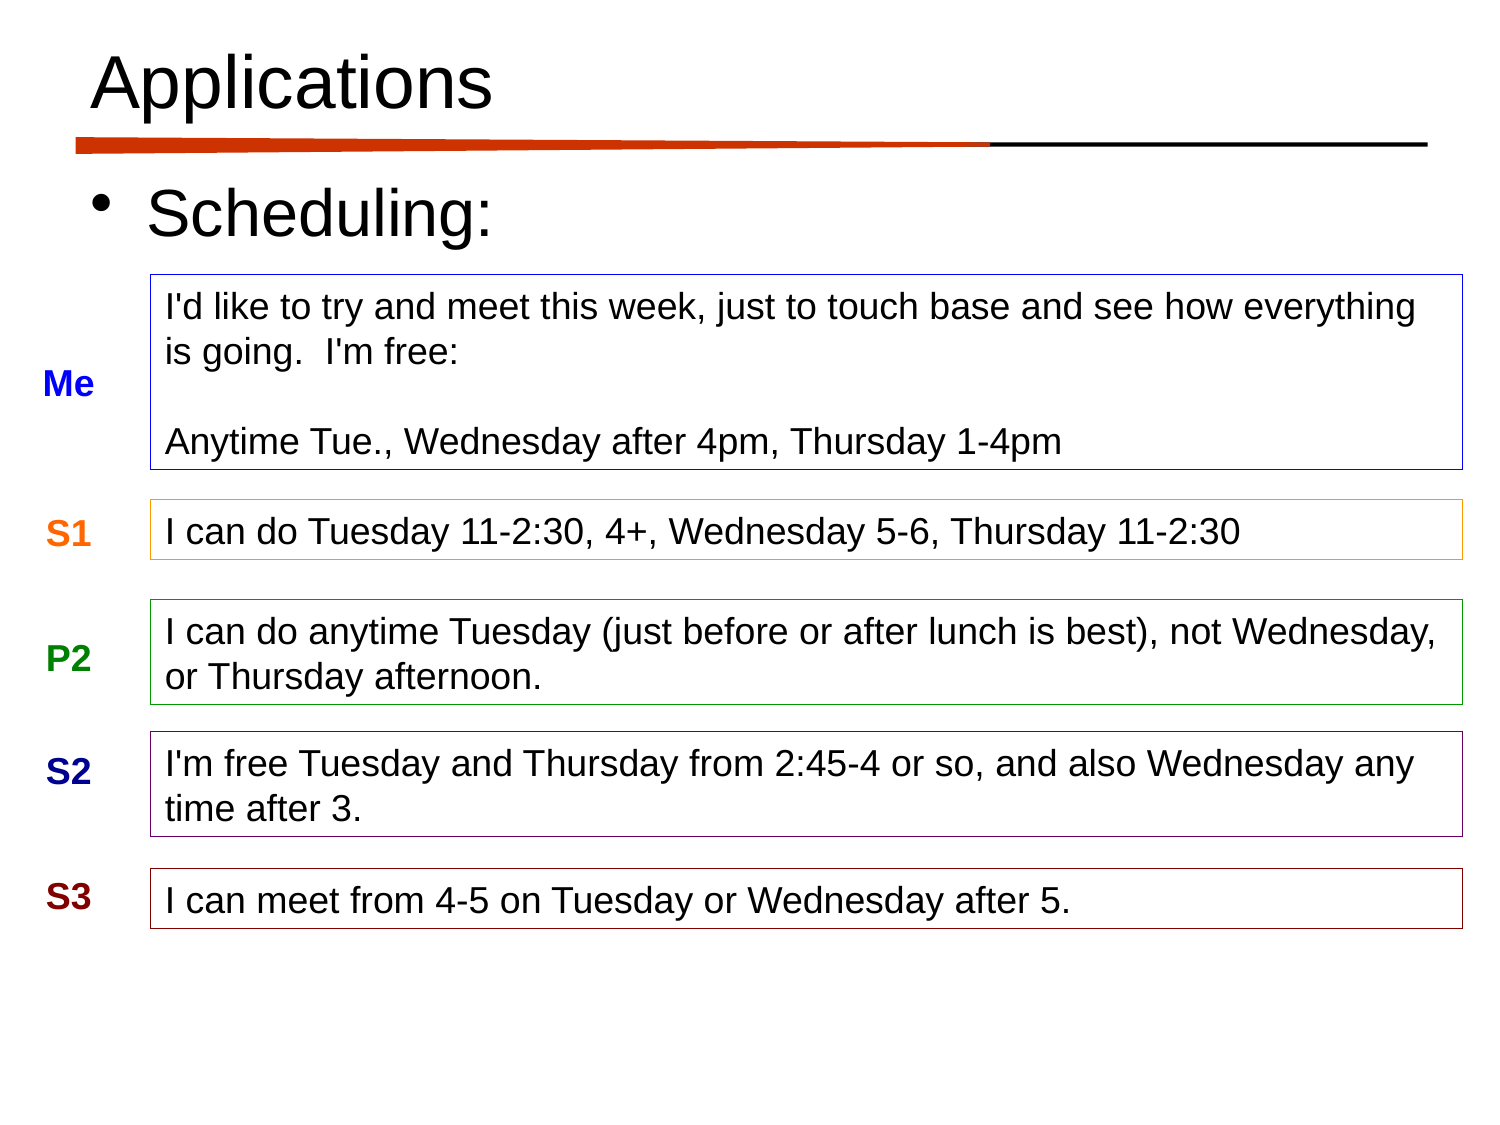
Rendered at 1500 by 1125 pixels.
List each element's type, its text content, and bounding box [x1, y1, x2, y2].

text_box I can meet from 4-5 on Tuesday or Wednesday after 5. [150, 868, 1463, 929]
text_box I can do anytime Tuesday (just before or after lunch is best), not Wednesday, or Thursday afternoon. [150, 599, 1463, 705]
text_box I'd like to try and meet this week, just to touch base and see how everything is going. I'm free: Anytime Tue., Wednesday after 4pm, Thursday 1-4pm [150, 274, 1463, 470]
list Scheduling: [74, 162, 1426, 263]
text_box P2 [24, 626, 113, 687]
title Applications [74, 24, 1426, 133]
text_box Me [24, 351, 113, 412]
text_box I'm free Tuesday and Thursday from 2:45-4 or so, and also Wednesday any time after 3. [150, 731, 1463, 837]
text_box I can do Tuesday 11-2:30, 4+, Wednesday 5-6, Thursday 11-2:30 [150, 499, 1463, 560]
text_box S1 [24, 501, 113, 562]
text_box S3 [24, 864, 113, 925]
text_box S2 [24, 739, 113, 800]
